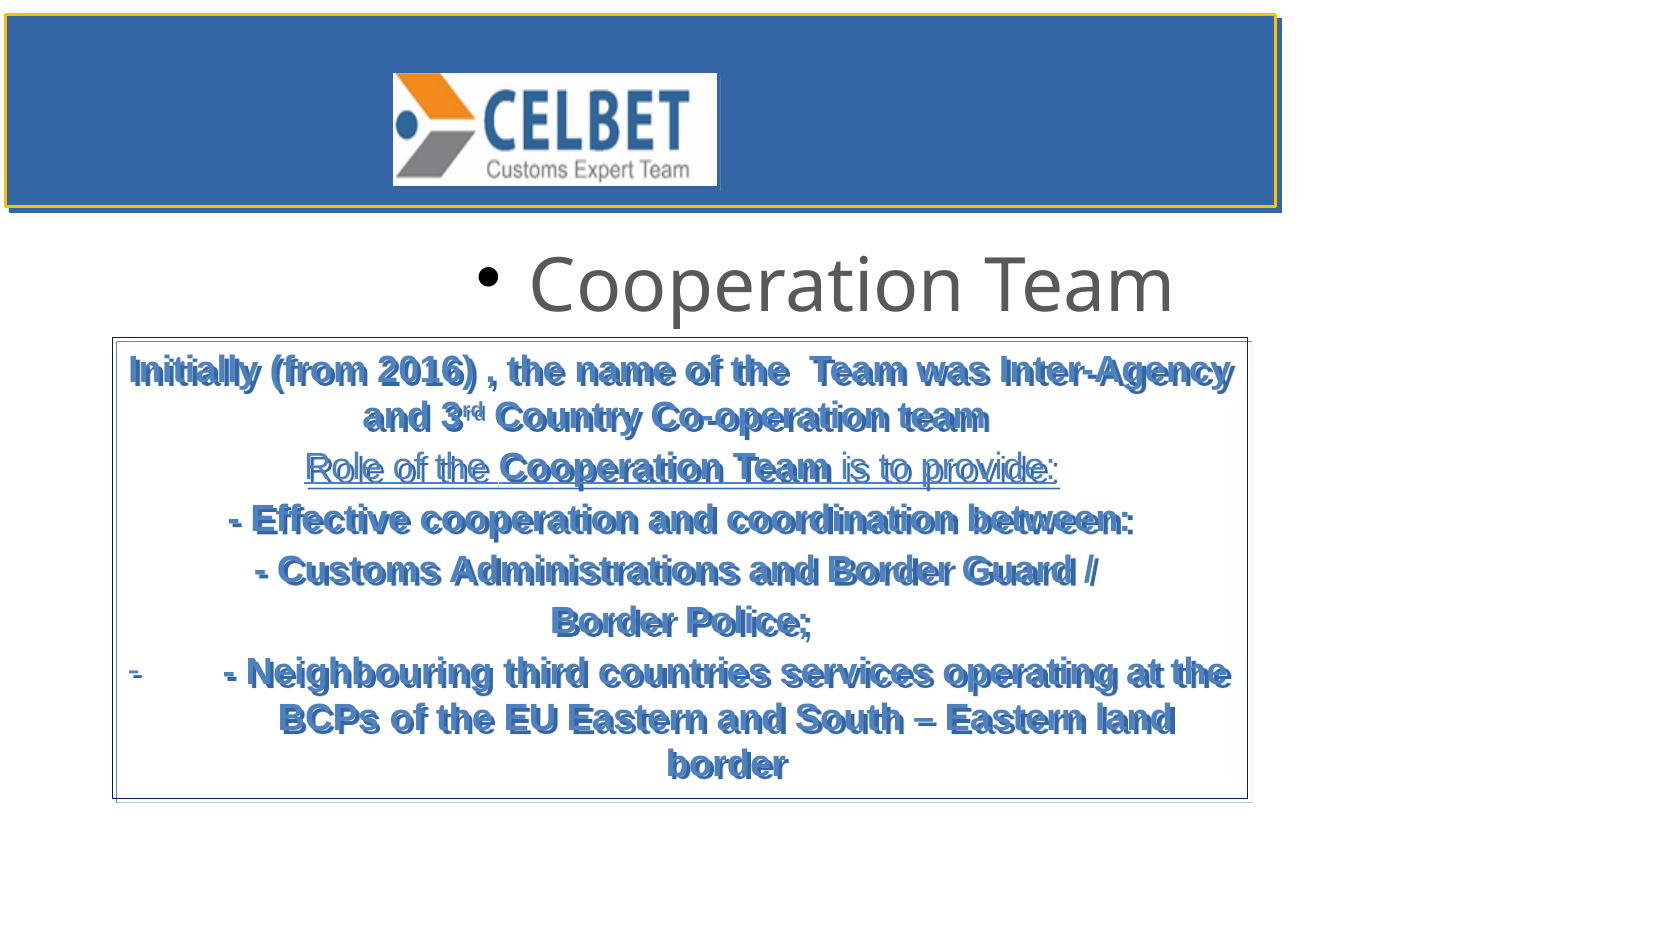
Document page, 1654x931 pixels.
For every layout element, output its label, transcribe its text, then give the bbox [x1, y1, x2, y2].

picture [393, 73, 717, 187]
text_box Initially (from 2016) , the name of the Team was Inter-Agency and 3rd Country Co-operation team Role of the Cooperation Team is to provide: - Effective cooperation and coordination between: - Customs Administrations and Border Guard / Border Police; - Neighbouring third countries services operating at the BCPs of the EU Eastern and South – Eastern land border [112, 337, 1248, 799]
text_box Cooperation Team [88, 236, 1565, 798]
text_box [82, 34, 1235, 203]
